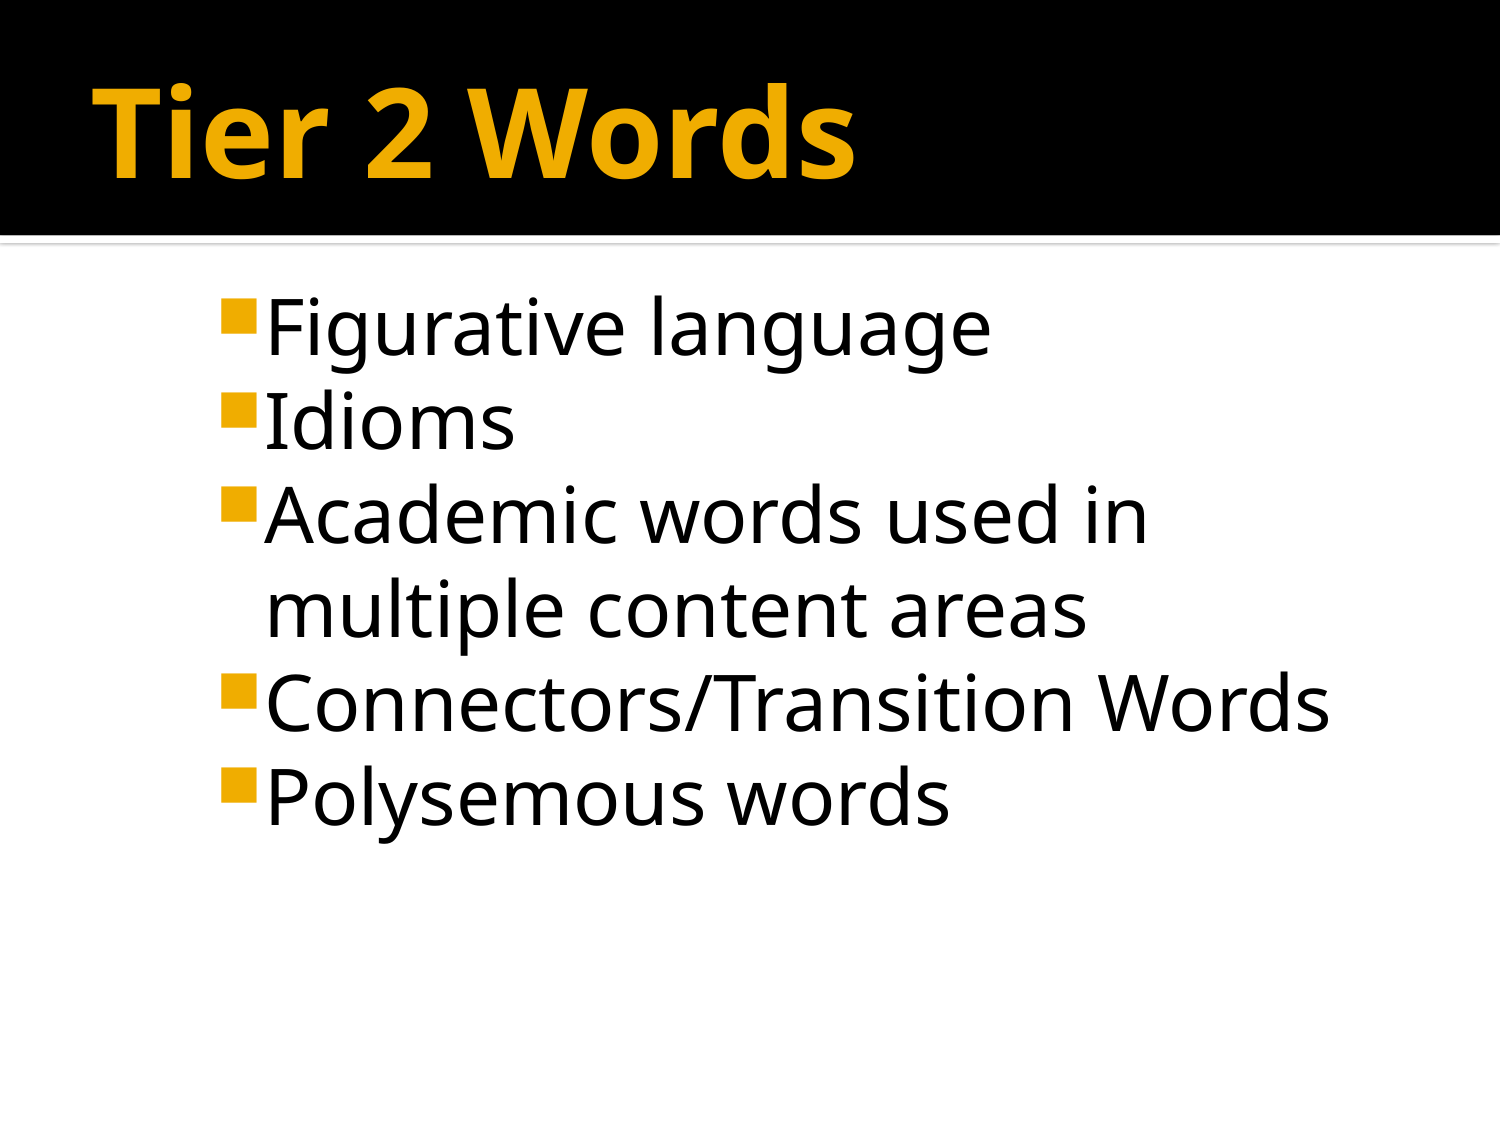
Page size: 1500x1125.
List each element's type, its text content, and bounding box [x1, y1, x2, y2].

title Tier 2 Words [75, 25, 1425, 231]
list Figurative language Idioms Academic words used in multiple content areas Connectors/Transition Words Polysemous words [187, 262, 1350, 939]
